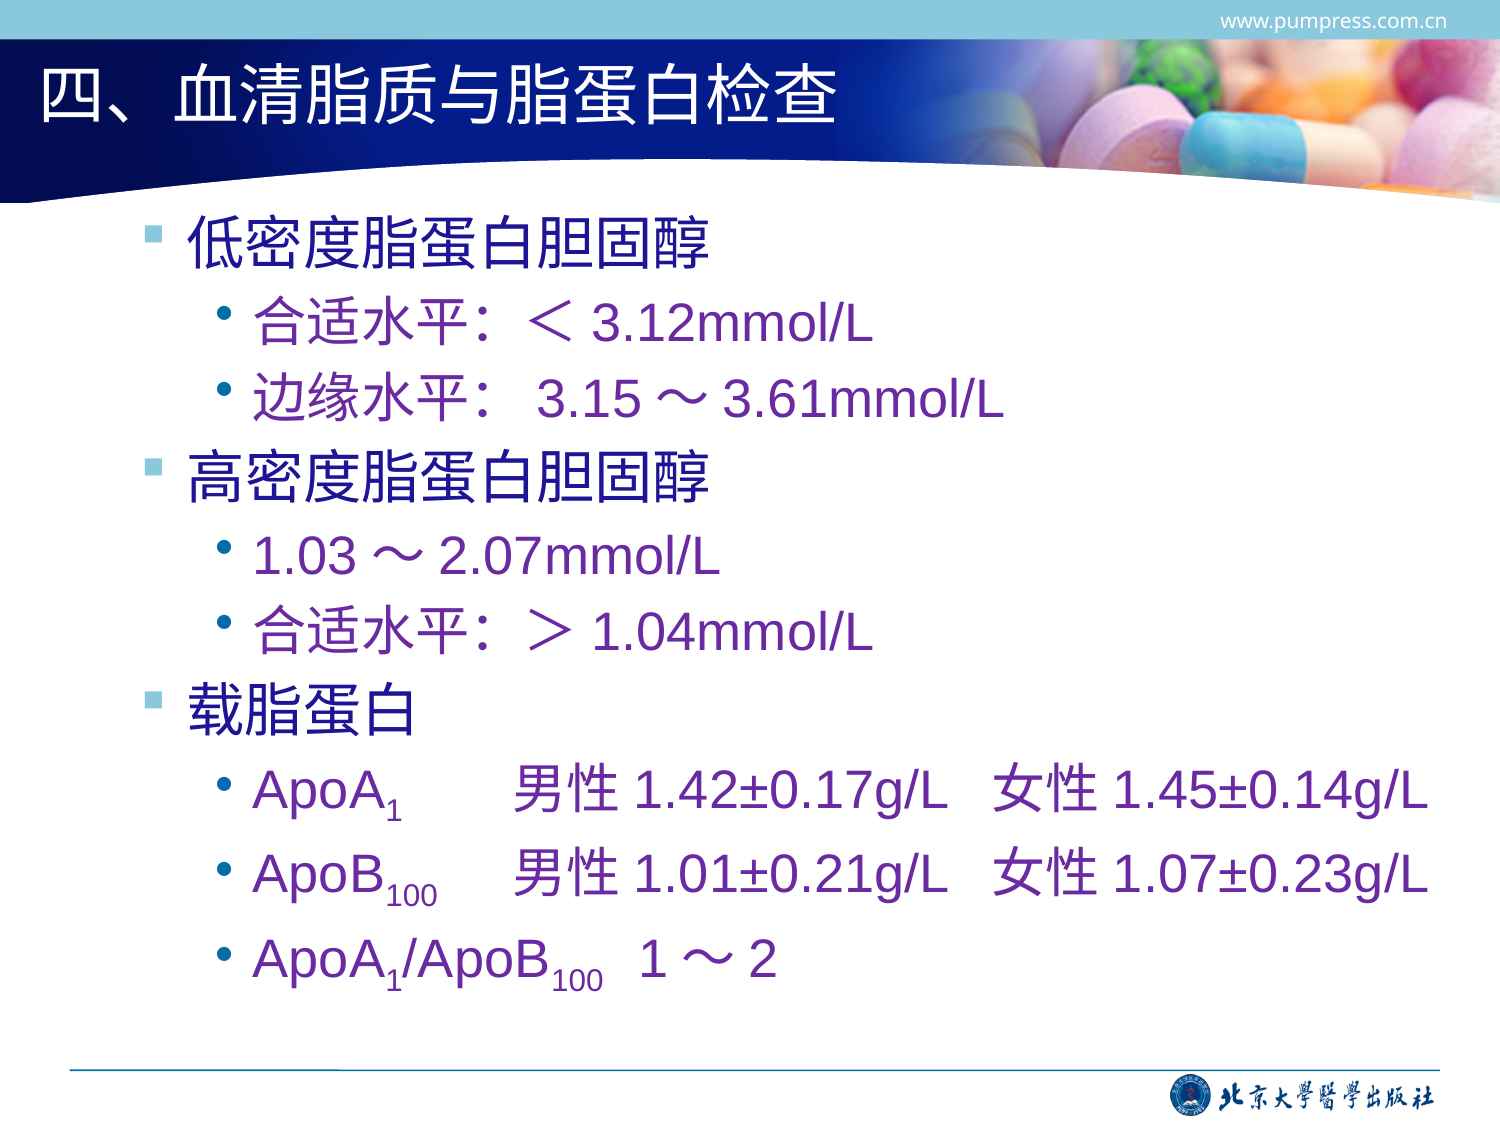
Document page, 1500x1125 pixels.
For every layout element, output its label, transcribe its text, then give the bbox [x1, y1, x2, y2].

picture [0, 40, 1500, 203]
slide_number www.pumpress.com.cn [1024, 0, 1463, 38]
title 四、血清脂质与脂蛋白检查 [23, 46, 1349, 140]
list 低密度脂蛋白胆固醇 合适水平：＜3.12mmol/L 边缘水平：3.15～3.61mmol/L 高密度脂蛋白胆固醇 1.03～2.07mmol/L 合适水平：＞1.04mmol/L 载脂蛋白 ApoA1 男性1.42±0.17g/L 女性1.45±0.14g/L ApoB100 男性1.01±0.21g/L 女性1.07±0.23g/L ApoA1/ApoB100 1～2 [49, 198, 1463, 1026]
picture [1170, 1074, 1436, 1118]
